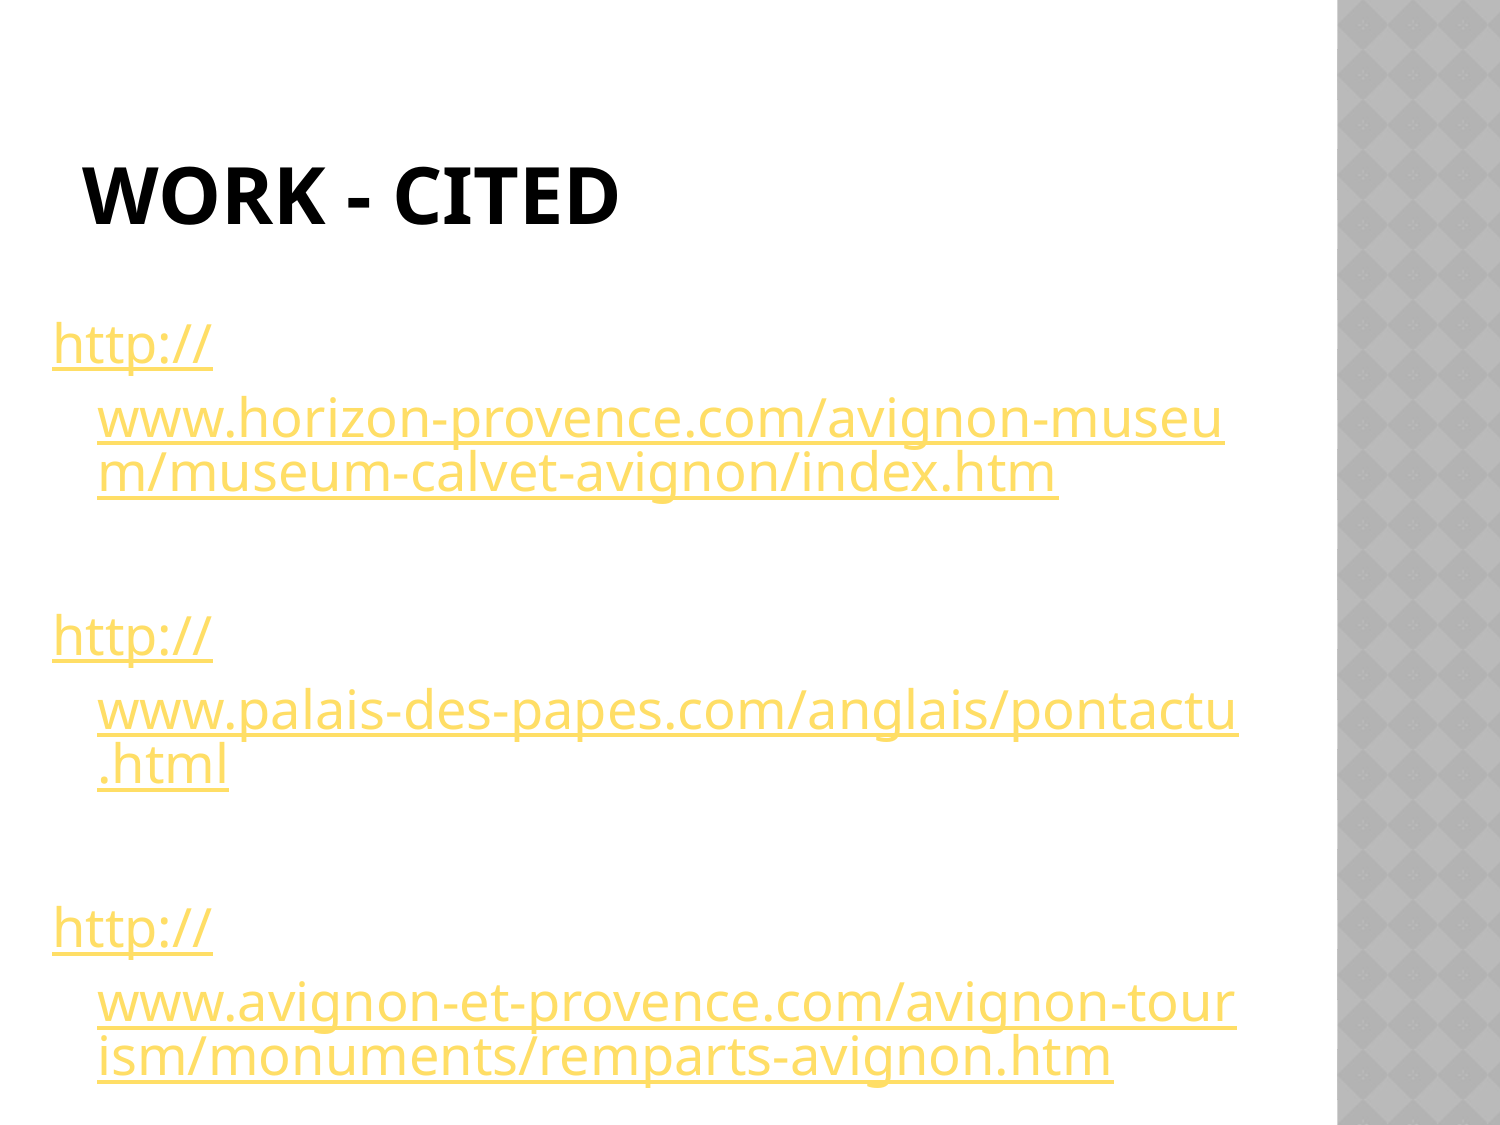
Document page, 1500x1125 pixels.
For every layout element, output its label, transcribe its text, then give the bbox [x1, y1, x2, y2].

title Work - Cited [75, 52, 1263, 240]
list http://www.horizon-provence.com/avignon-museum/museum-calvet-avignon/index.htm http://www.palais-des-papes.com/anglais/pontactu.html http://www.avignon-et-provence.com/avignon-tourism/monuments/remparts-avignon.htm [37, 301, 1263, 1125]
